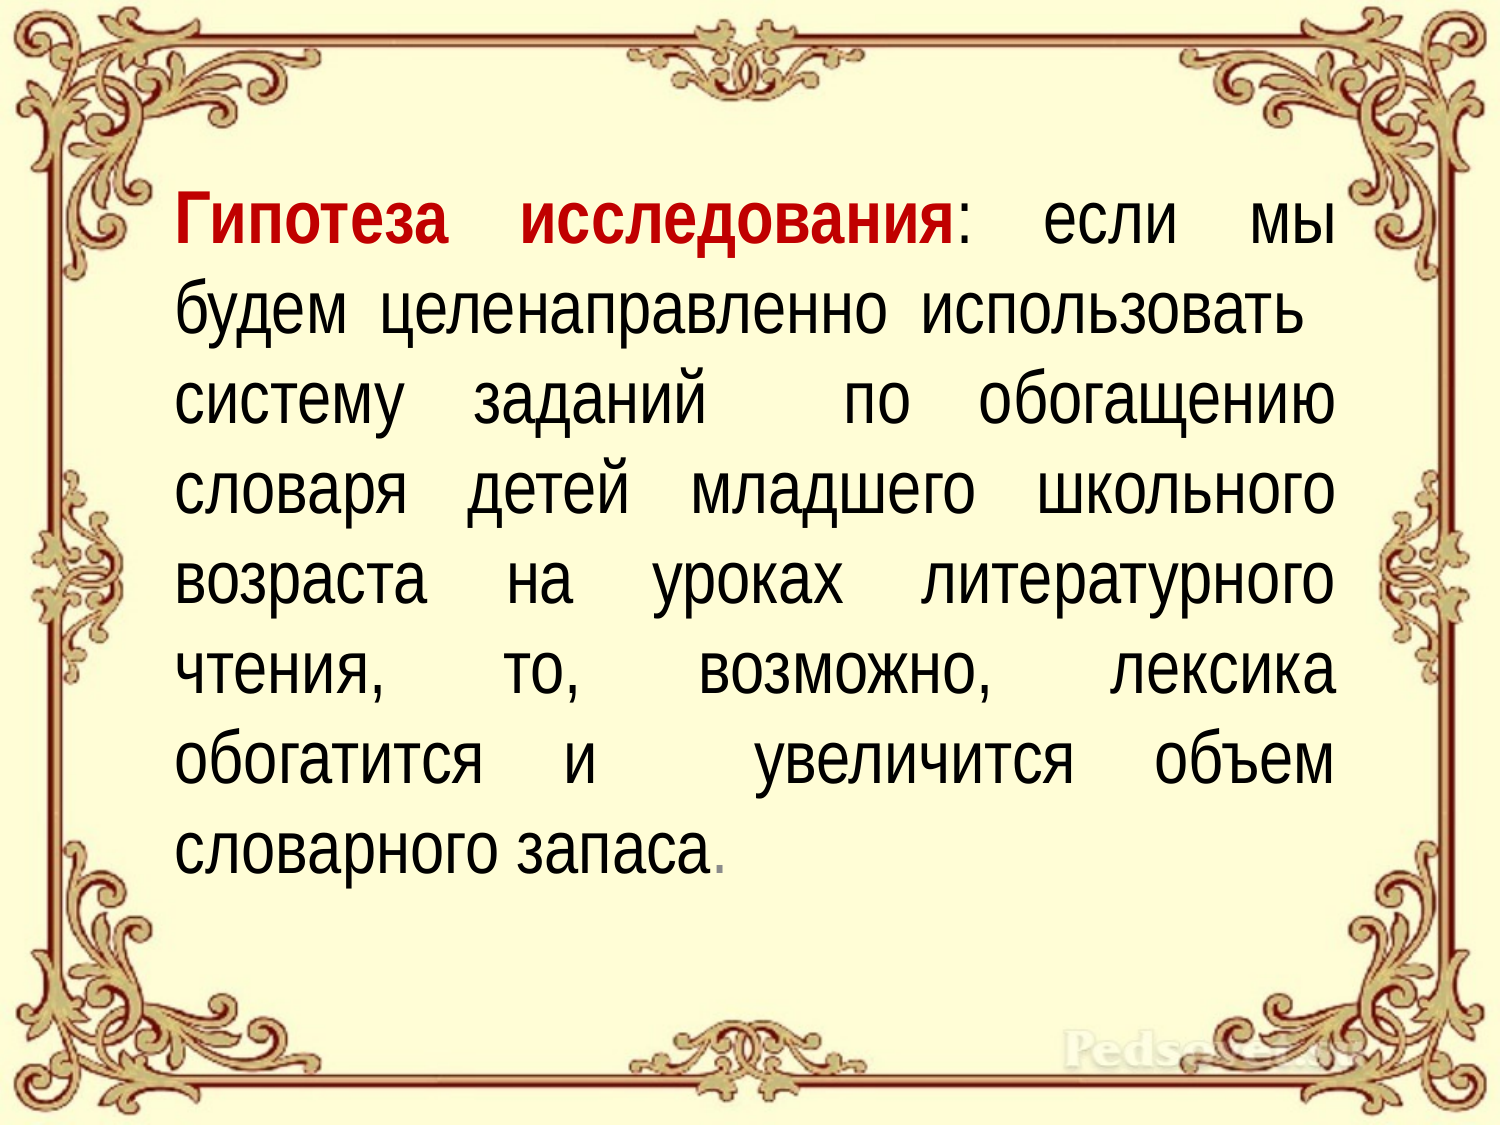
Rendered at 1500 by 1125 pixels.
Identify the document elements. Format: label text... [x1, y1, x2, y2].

picture [0, 0, 1500, 1125]
subtitle Гипотеза исследования: если мы будем целенаправленно использовать систему заданий по обогащению словаря детей младшего школьного возраста на уроках литературного чтения, то, возможно, лексика обогатится и увеличится объем словарного запаса. [159, 160, 1353, 1035]
